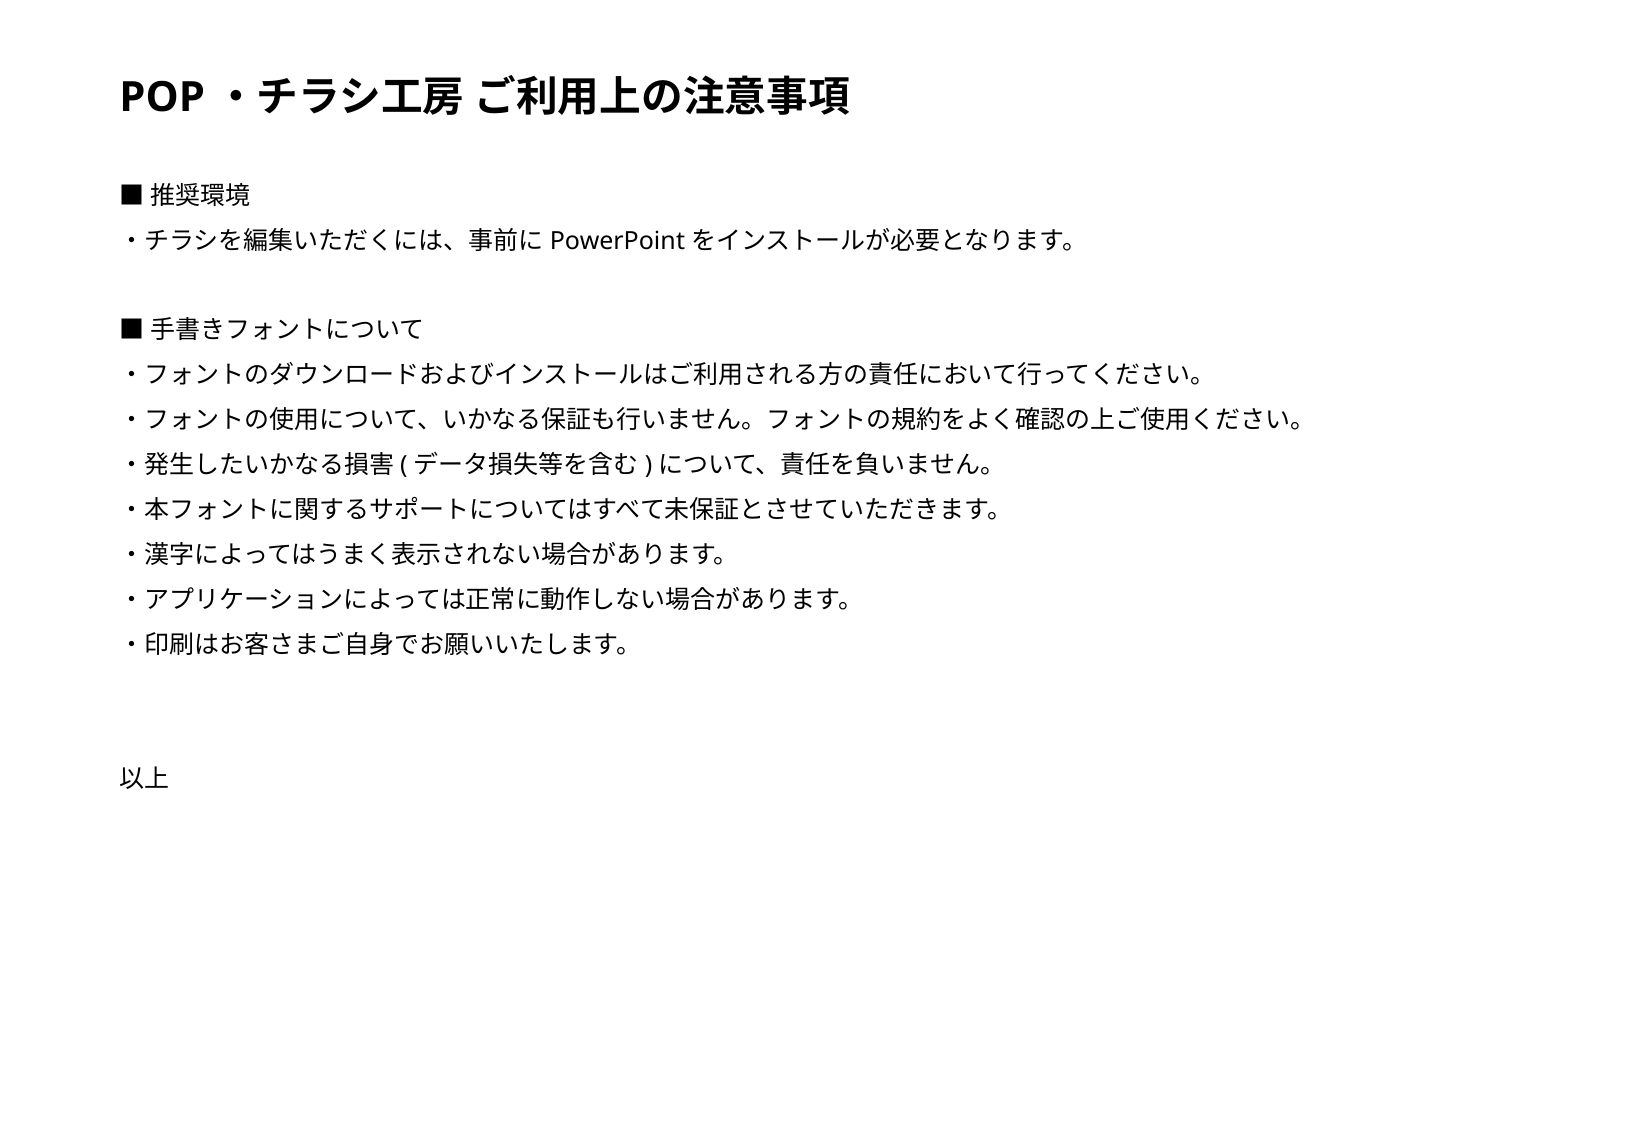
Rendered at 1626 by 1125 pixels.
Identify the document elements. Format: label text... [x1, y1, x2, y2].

text_box POP・チラシ工房 ご利用上の注意事項 ■推奨環境 ・チラシを編集いただくには、事前にPowerPointをインストールが必要となります。 ■手書きフォントについて ・フォントのダウンロードおよびインストールはご利用される方の責任において行ってください。 ・フォントの使用について、いかなる保証も行いません。フォントの規約をよく確認の上ご使用ください。 ・発生したいかなる損害(データ損失等を含む)について、責任を負いません。 ・本フォントに関するサポートについてはすべて未保証とさせていただきます。 ・漢字によってはうまく表示されない場合があります。 ・アプリケーションによっては正常に動作しない場合があります。 ・印刷はお客さまご自身でお願いいたします。 以上 [103, 36, 1562, 595]
